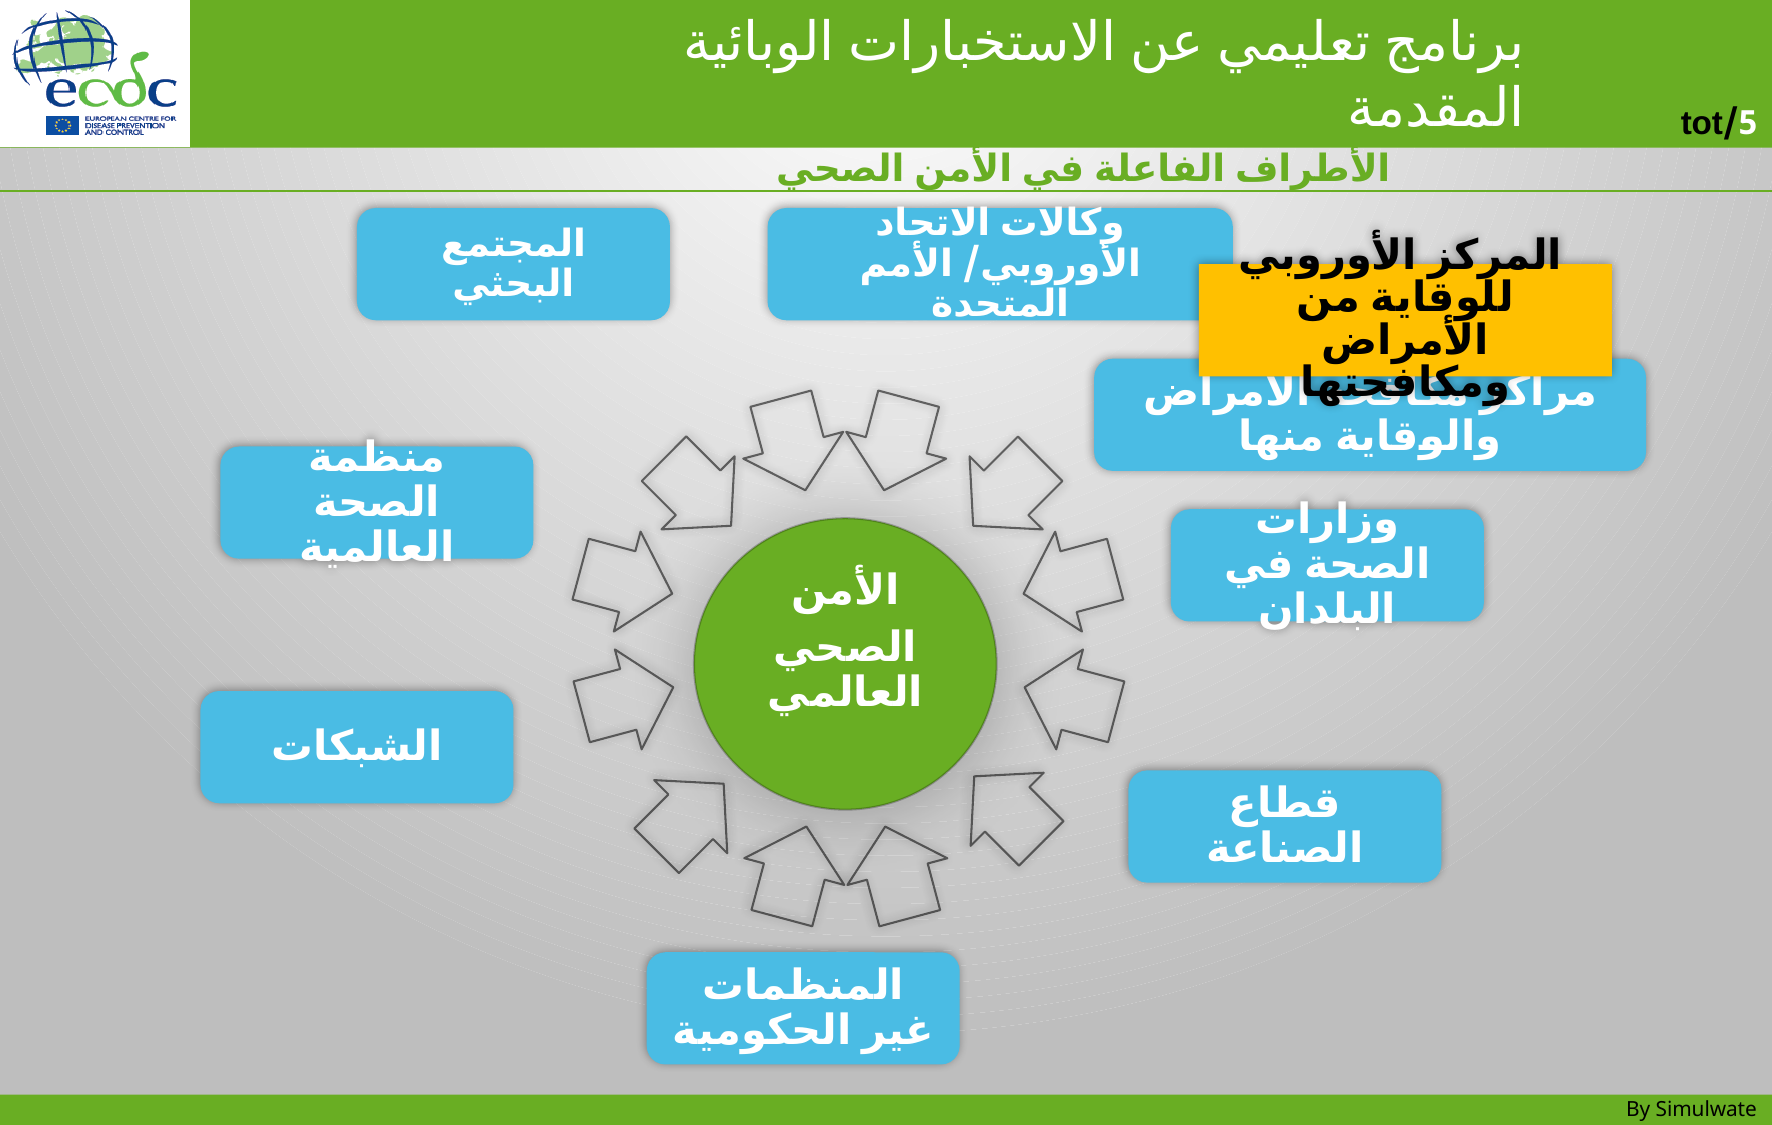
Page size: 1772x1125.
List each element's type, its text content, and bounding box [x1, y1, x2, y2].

picture [0, 0, 190, 147]
text_box [1034, 649, 1125, 750]
text_box الأمن الصحي العالمي [693, 518, 997, 810]
text_box [847, 826, 948, 927]
text_box [970, 772, 1064, 866]
text_box المجتمع البحثي [356, 207, 670, 321]
text_box الأطراف الفاعلة في الأمن الصحي [205, 141, 1406, 198]
text_box [743, 390, 844, 491]
text_box [634, 780, 728, 874]
text_box [969, 436, 1063, 530]
text_box [573, 649, 674, 750]
text_box [572, 531, 673, 632]
text_box المنظمات غير الحكومية [646, 952, 960, 1065]
text_box قطاع الصناعة [1128, 770, 1442, 883]
text_box المركز الأوروبي للوقاية من الأمراض ومكافحتها [1198, 264, 1612, 377]
text_box مراكز مكافحة الأمراض والوقاية منها [1094, 358, 1647, 471]
text_box منظمة الصحة العالمية [220, 446, 534, 559]
text_box وكالات الاتحاد الأوروبي/ الأمم المتحدة [767, 207, 1233, 321]
text_box [1023, 531, 1124, 632]
text_box [849, 390, 947, 491]
text_box [641, 436, 735, 530]
text_box وزارات الصحة في البلدان [1170, 509, 1484, 622]
text_box الشبكات [200, 691, 514, 804]
text_box [744, 826, 845, 927]
